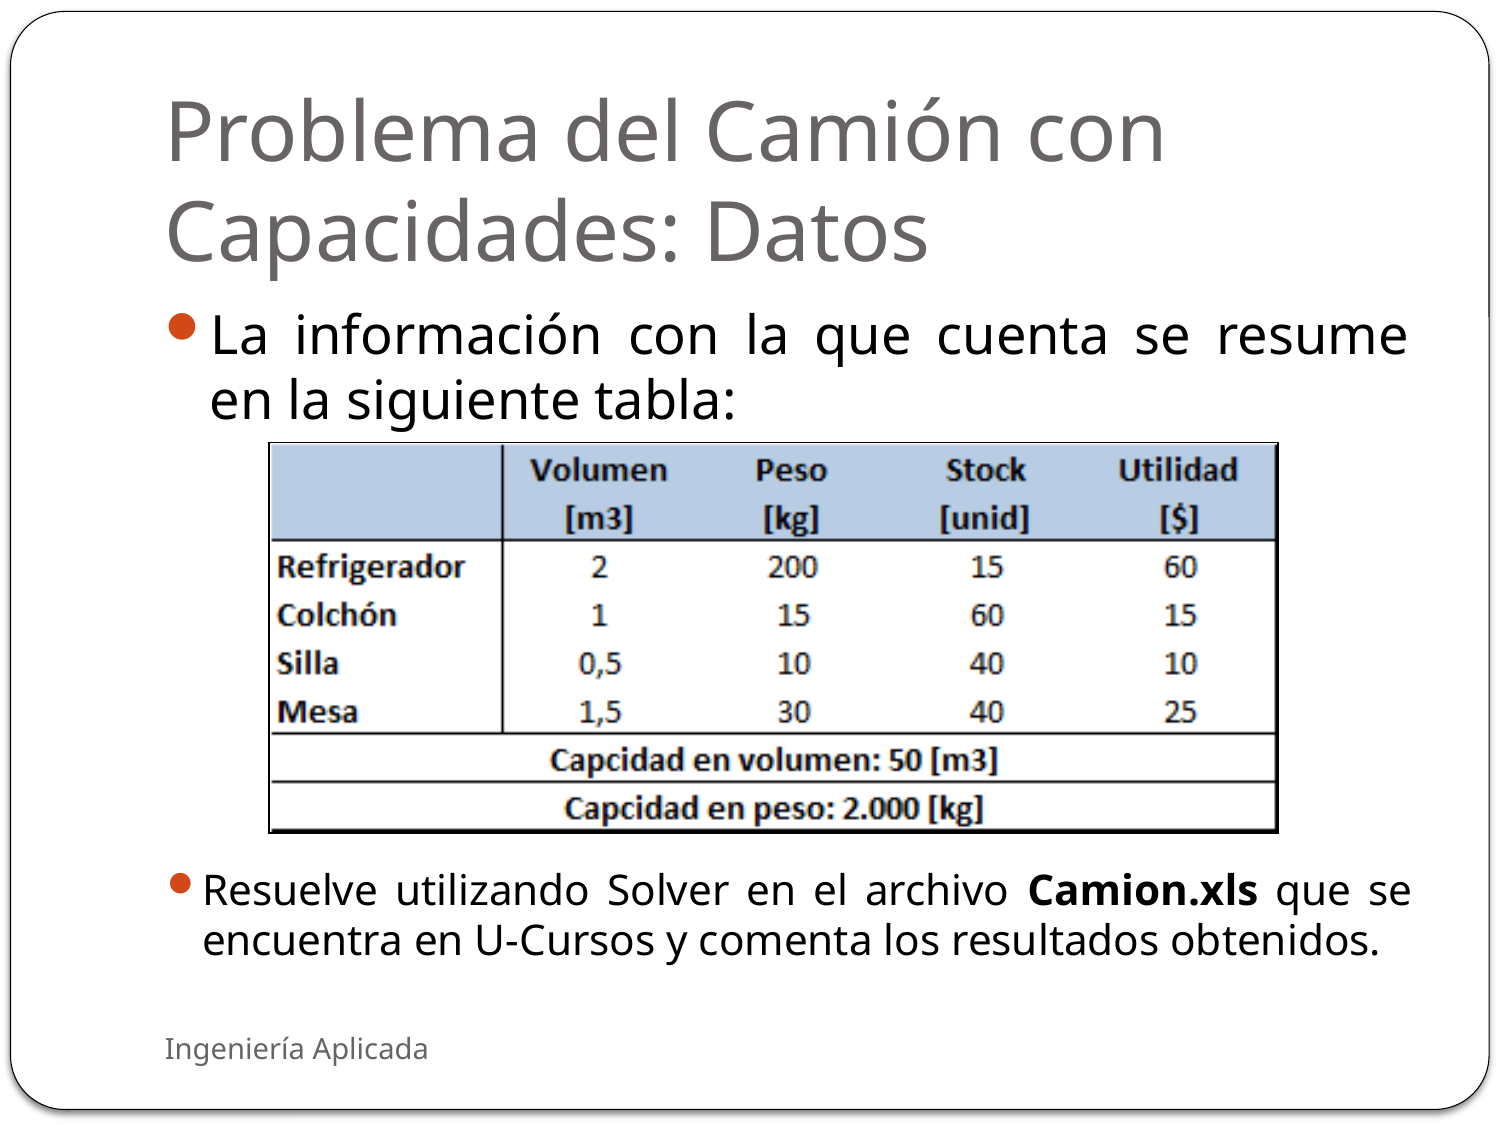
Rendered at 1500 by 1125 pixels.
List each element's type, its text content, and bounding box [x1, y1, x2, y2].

text_box Resuelve utilizando Solver en el archivo Camion.xls que se encuentra en U-Cursos y comenta los resultados obtenidos. [152, 855, 1428, 1020]
picture [269, 442, 1278, 833]
list La información con la que cuenta se resume en la siguiente tabla: [150, 292, 1425, 457]
footer Ingeniería Aplicada [150, 1012, 800, 1088]
title Problema del Camión con Capacidades: Datos [150, 46, 1196, 292]
